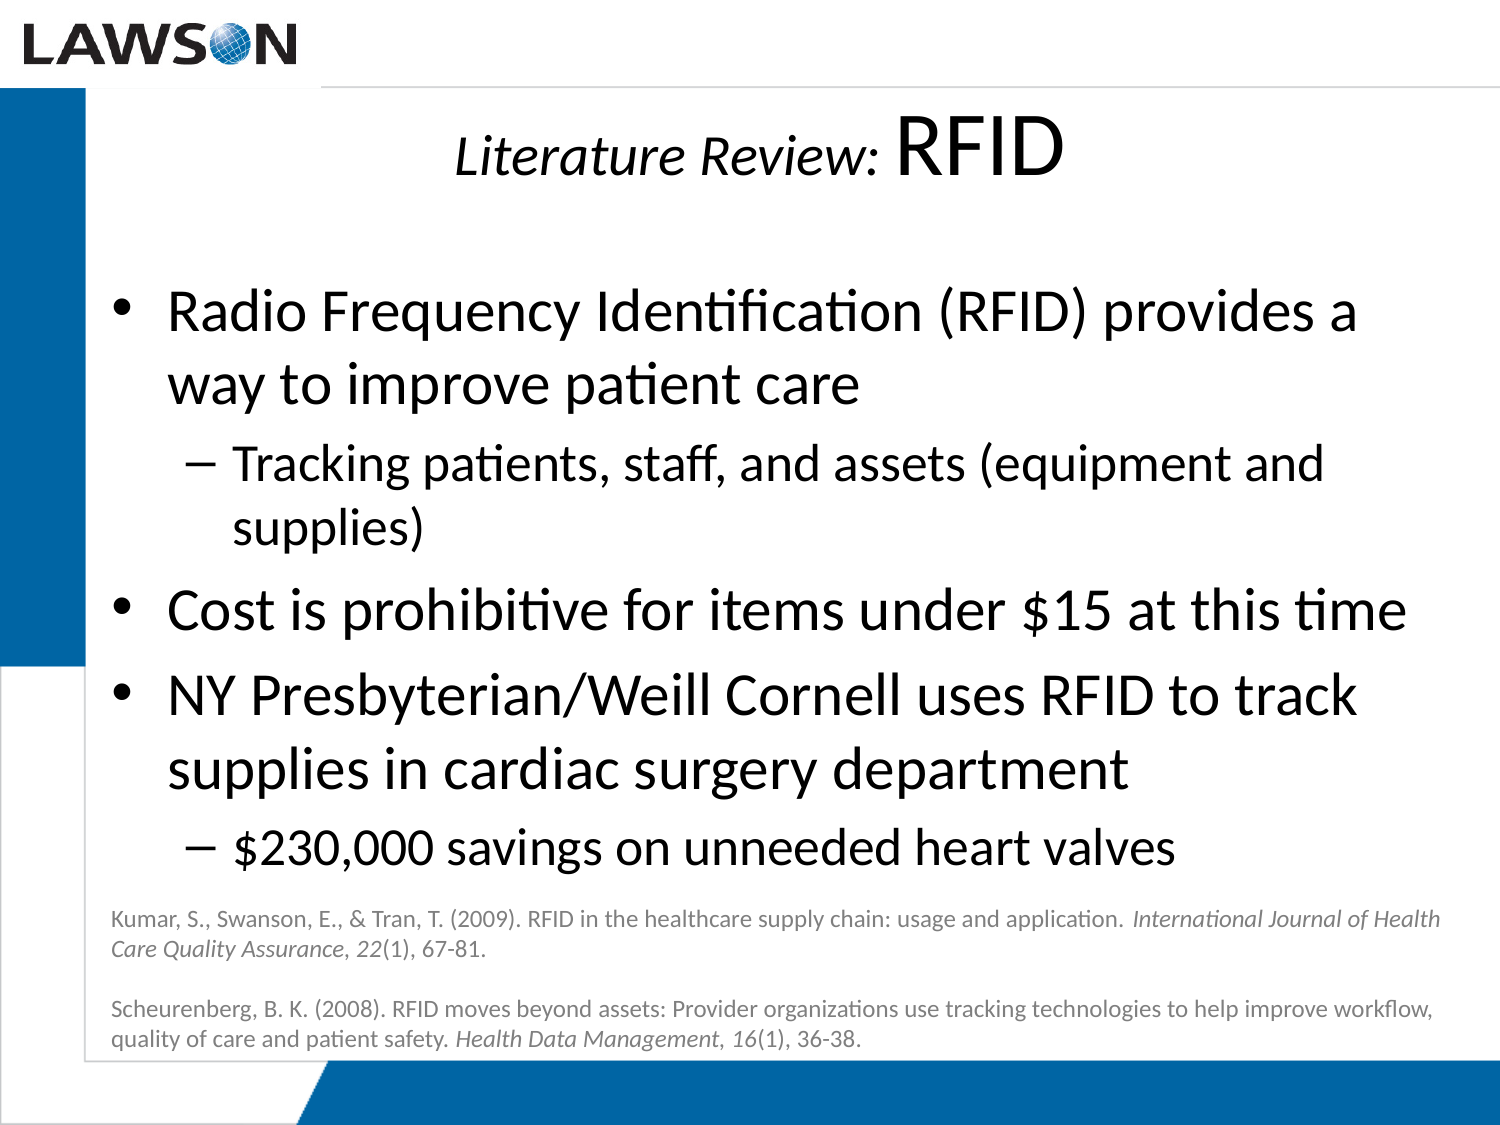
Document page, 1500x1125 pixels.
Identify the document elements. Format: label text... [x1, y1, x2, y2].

list Radio Frequency Identification (RFID) provides a way to improve patient care Tracking patients, staff, and assets (equipment and supplies) Cost is prohibitive for items under $15 at this time NY Presbyterian/Weill Cornell uses RFID to track supplies in cardiac surgery department $230,000 savings on unneeded heart valves [96, 262, 1425, 895]
picture [0, 0, 1500, 1125]
title Literature Review: RFID [96, 45, 1425, 233]
text_box Kumar, S., Swanson, E., & Tran, T. (2009). RFID in the healthcare supply chain: usage and application. International Journal of Health Care Quality Assurance, 22(1), 67-81. Scheurenberg, B. K. (2008). RFID moves beyond assets: Provider organizations use tracking technologies to help improve workflow, quality of care and patient safety. Health Data Management, 16(1), 36-38. [96, 895, 1457, 1105]
